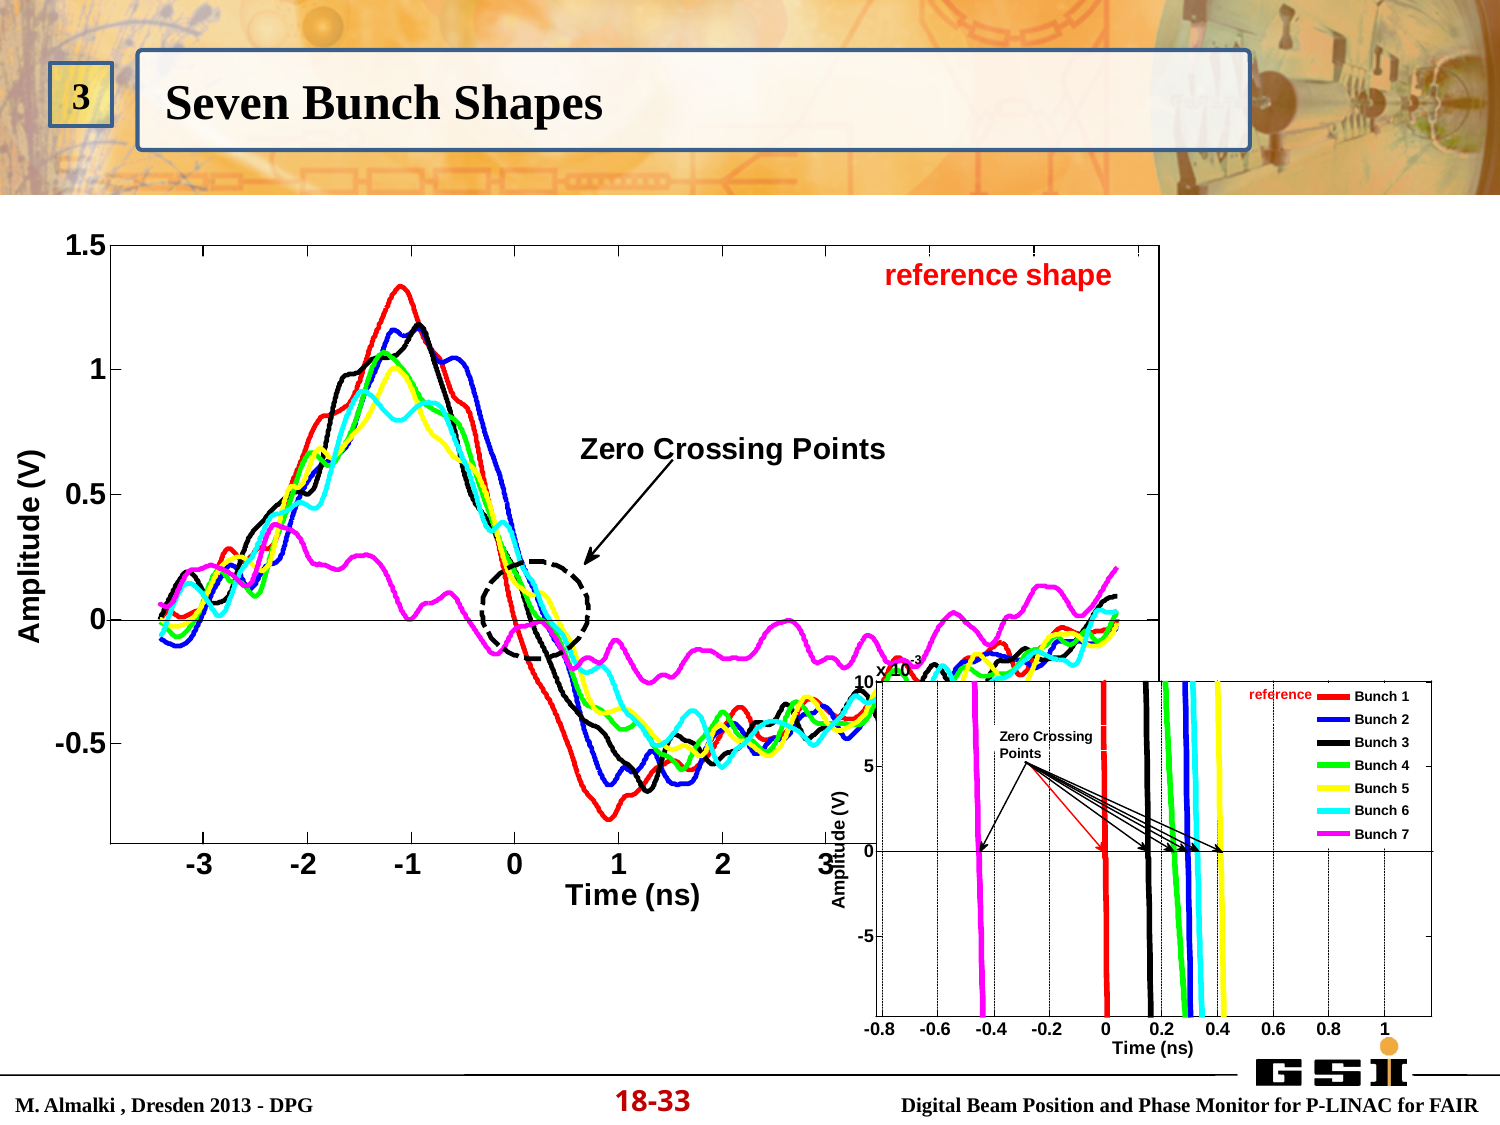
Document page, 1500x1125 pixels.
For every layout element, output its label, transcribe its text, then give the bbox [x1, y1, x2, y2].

picture [12, 189, 1500, 1063]
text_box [0, 0, 1500, 1086]
text_box M. Almalki , Dresden 2013 - DPG Digital Beam Position and Phase Monitor for P-LINAC for FAIR [0, 1092, 1494, 1125]
